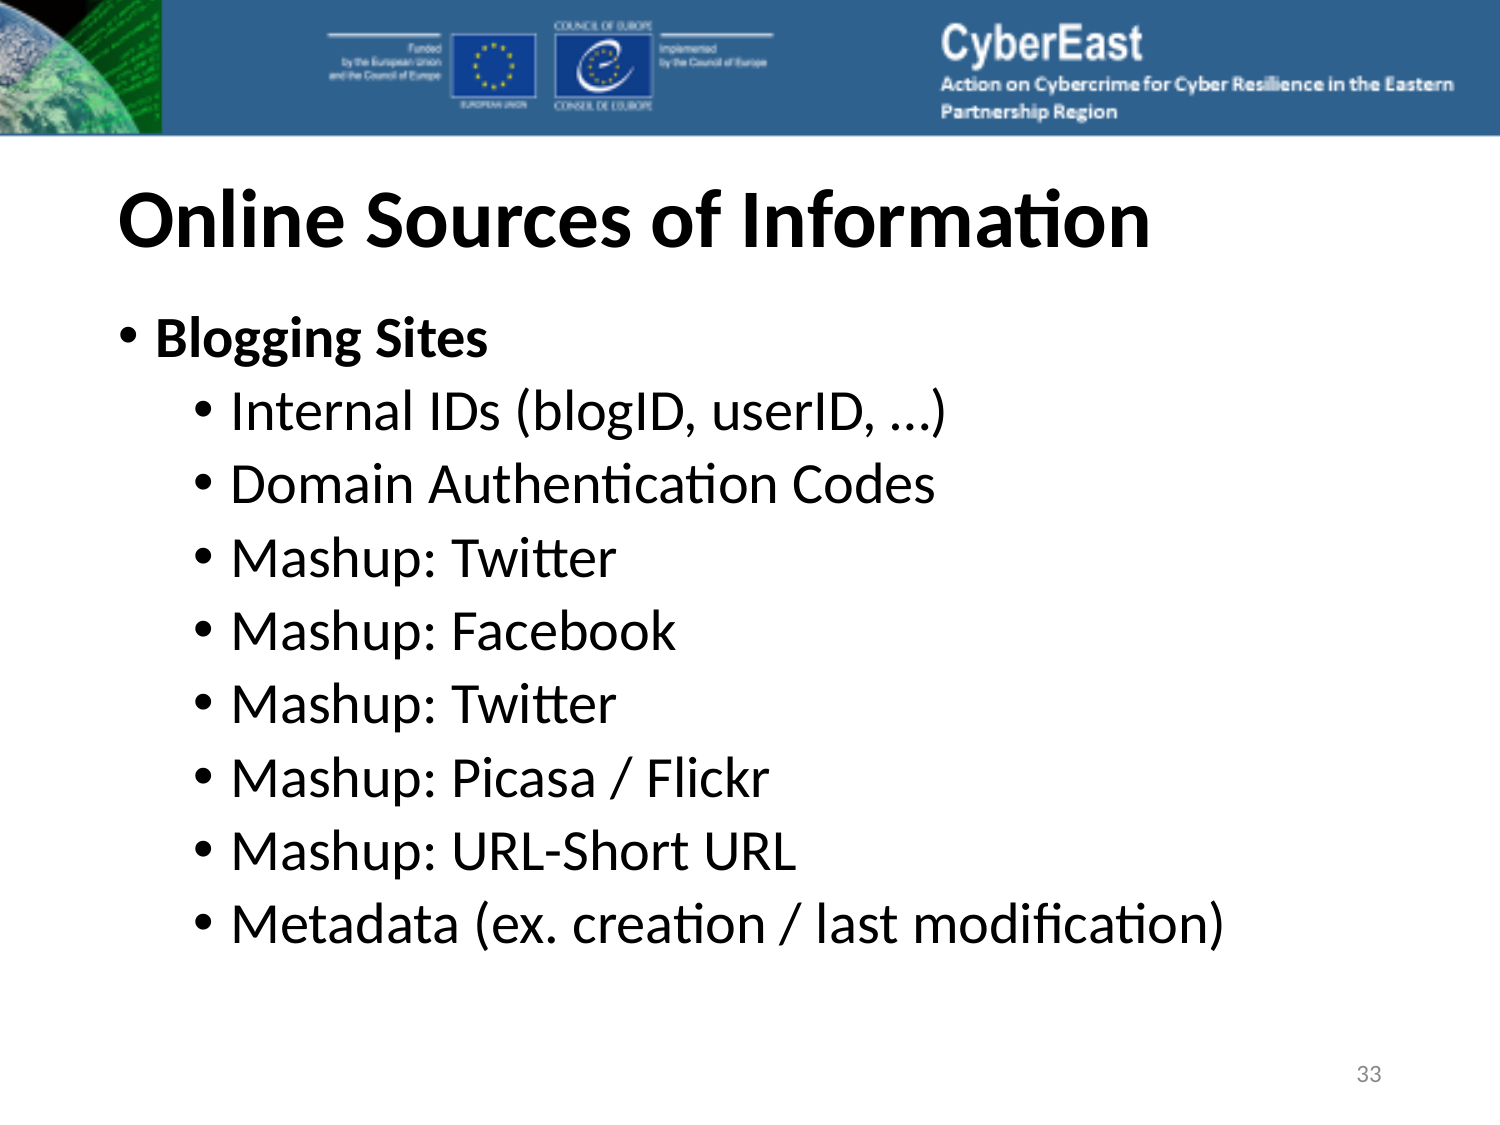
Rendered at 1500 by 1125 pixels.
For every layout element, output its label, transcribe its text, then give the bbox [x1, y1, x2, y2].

title Online Sources of Information [103, 111, 1397, 299]
list Blogging Sites Internal IDs (blogID, userID, …) Domain Authentication Codes Mashup: Twitter Mashup: Facebook Mashup: Twitter Mashup: Picasa / Flickr Mashup: URL-Short URL Metadata (ex. creation / last modification) [103, 299, 1397, 1014]
slide_number 33 [1059, 1042, 1397, 1103]
picture [0, 0, 1500, 1125]
